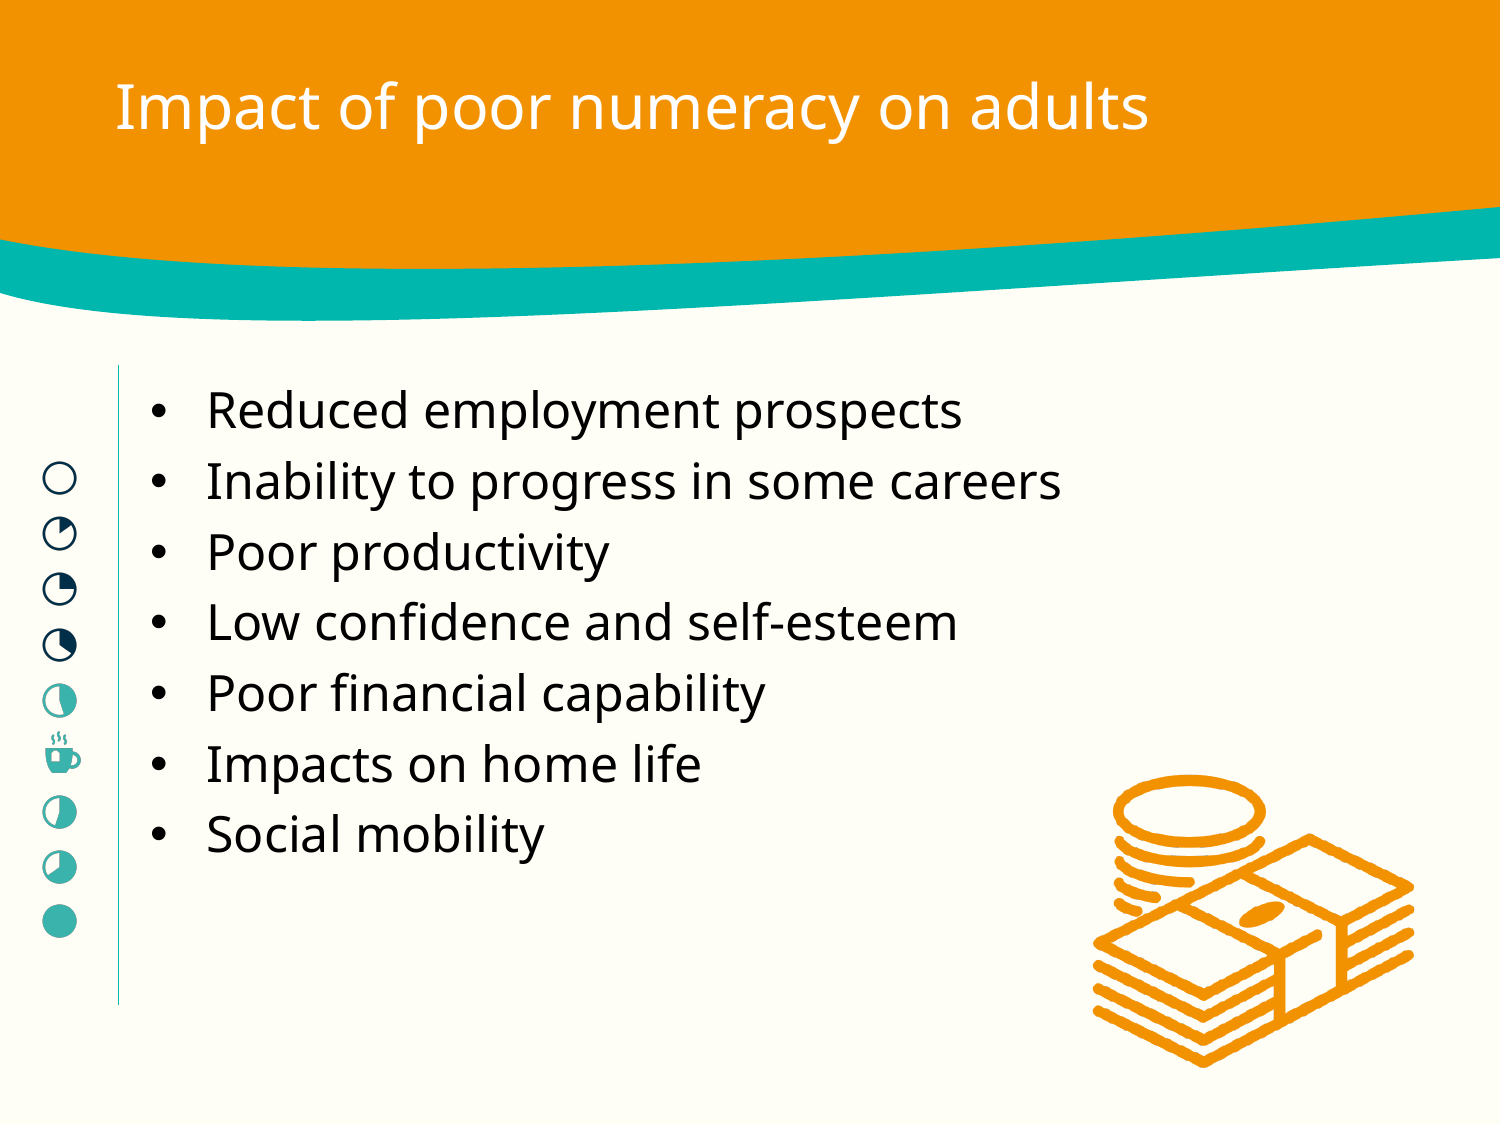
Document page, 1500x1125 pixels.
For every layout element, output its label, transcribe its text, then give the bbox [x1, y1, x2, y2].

picture [38, 679, 81, 722]
list Reduced employment prospects Inability to progress in some careers Poor productivity Low confidence and self-esteem Poor financial capability Impacts on home life Social mobility [135, 378, 1446, 1058]
picture [38, 457, 81, 499]
picture [38, 568, 81, 610]
picture [38, 791, 81, 833]
picture [38, 900, 81, 942]
picture [36, 725, 90, 779]
picture [38, 624, 81, 666]
picture [1028, 738, 1478, 1104]
picture [38, 512, 81, 555]
picture [38, 846, 81, 888]
list Impact of poor numeracy on adults [100, 67, 1411, 258]
